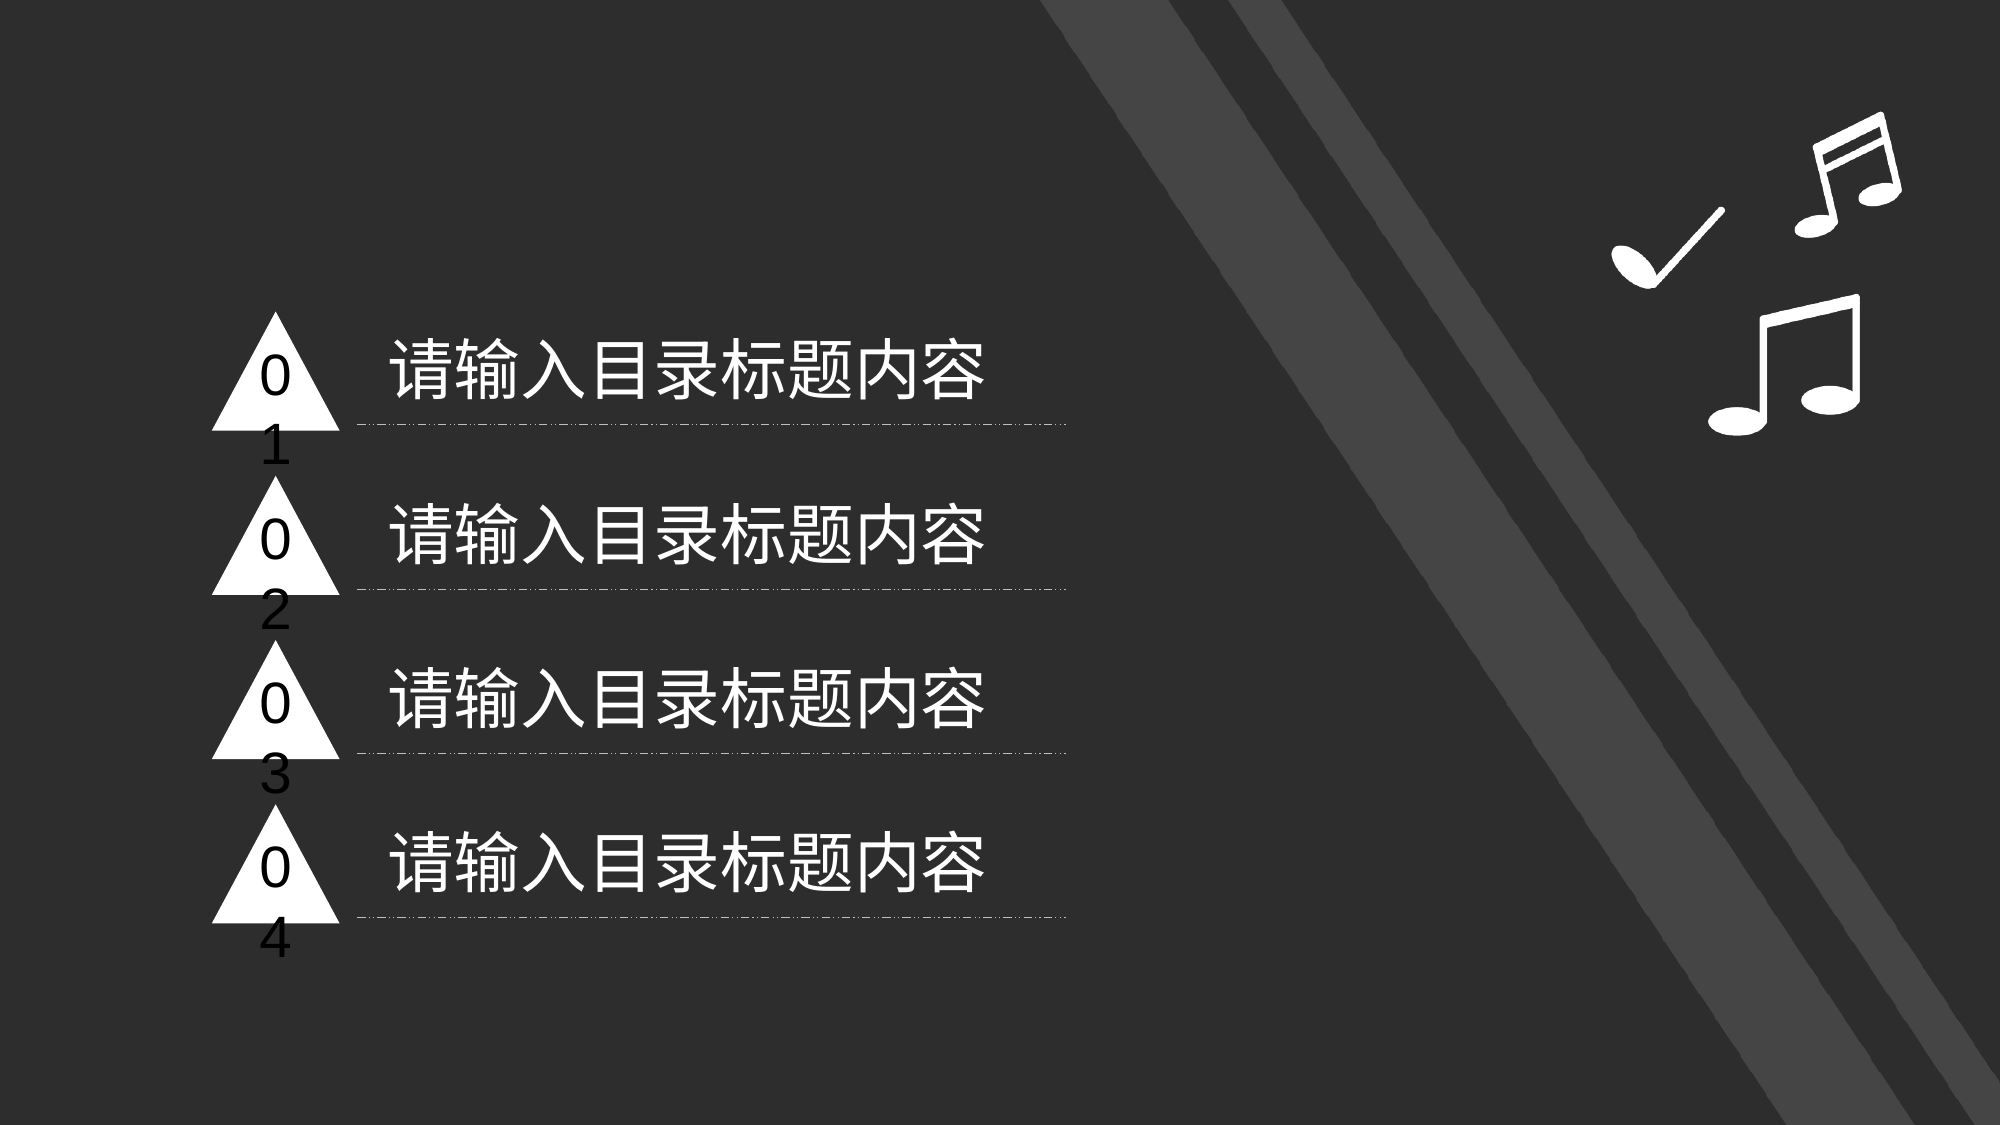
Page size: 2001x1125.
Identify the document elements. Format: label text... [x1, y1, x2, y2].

text_box 02 [211, 475, 340, 595]
text_box 03 [211, 639, 340, 760]
text_box 请输入目录标题内容 [372, 485, 1003, 580]
text_box 01 [211, 311, 340, 431]
text_box 请输入目录标题内容 [372, 320, 1003, 416]
text_box 请输入目录标题内容 [372, 813, 1003, 909]
text_box 请输入目录标题内容 [372, 649, 1003, 744]
text_box 04 [211, 804, 340, 924]
picture [1039, 0, 2000, 1125]
